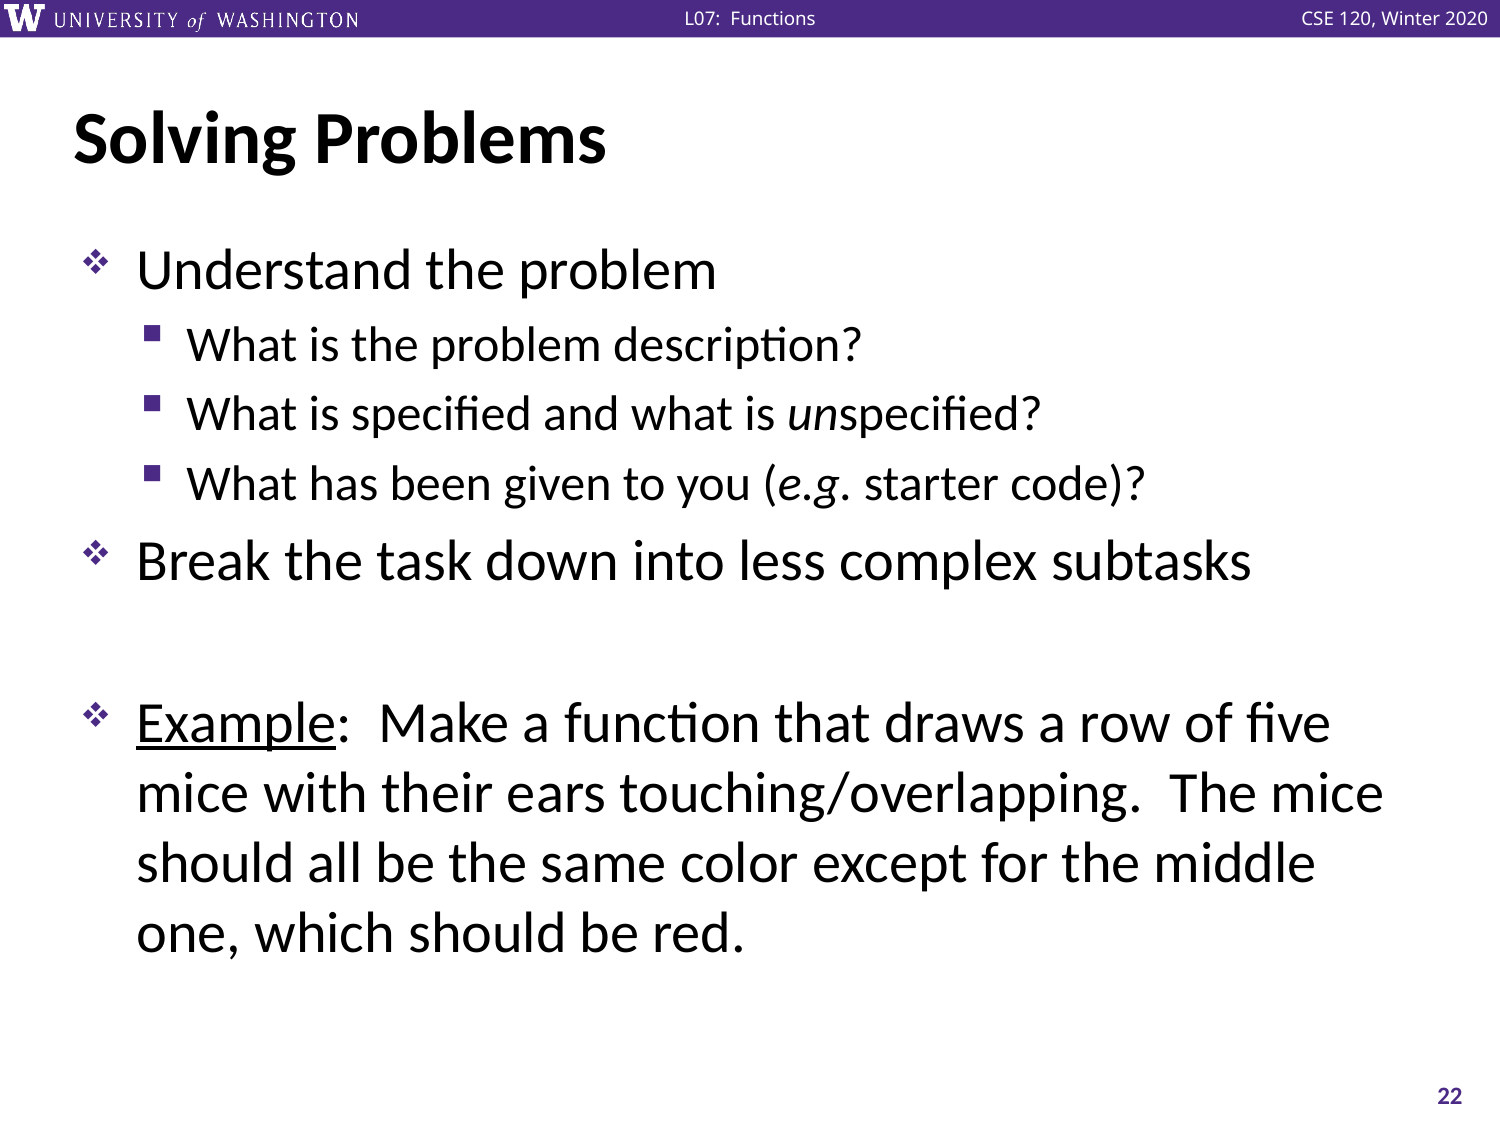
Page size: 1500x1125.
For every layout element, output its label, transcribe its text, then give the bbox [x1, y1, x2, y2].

title Solving Problems [58, 71, 1438, 197]
picture [4, 4, 358, 32]
slide_number 22 [1400, 1065, 1500, 1125]
list Understand the problem What is the problem description? What is specified and what is unspecified? What has been given to you (e.g. starter code)? Break the task down into less complex subtasks Example: Make a function that draws a row of five mice with their ears touching/overlapping. The mice should all be the same color except for the middle one, which should be red. [64, 223, 1438, 1040]
